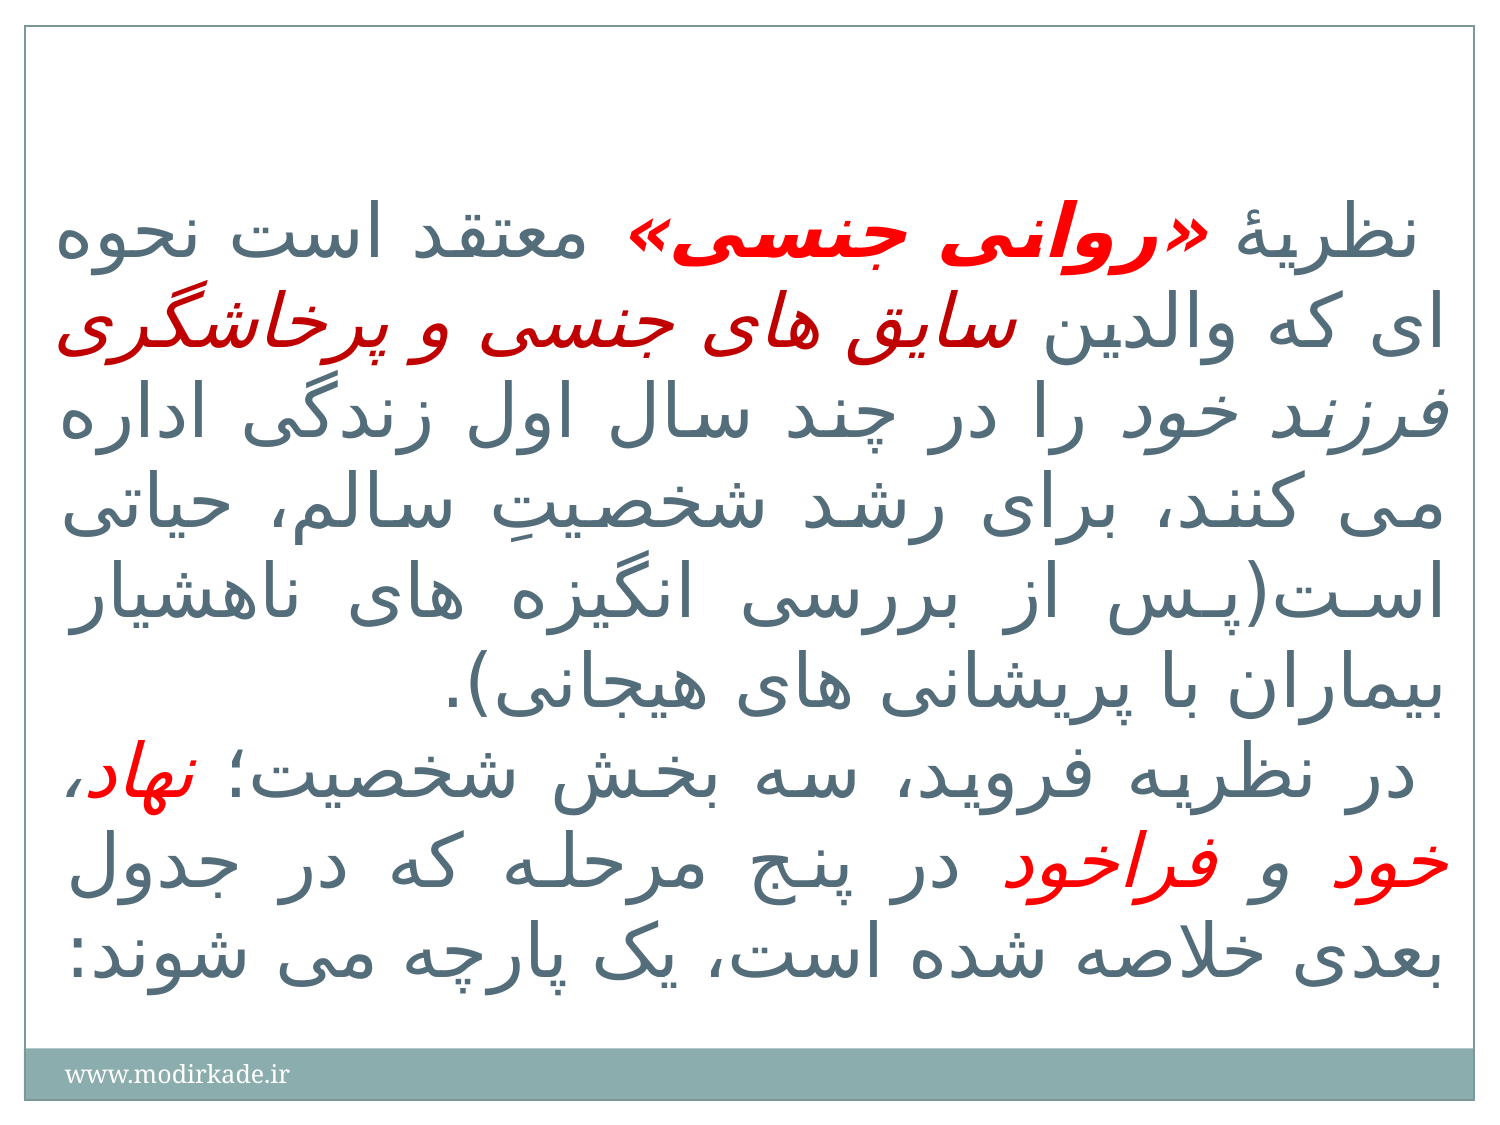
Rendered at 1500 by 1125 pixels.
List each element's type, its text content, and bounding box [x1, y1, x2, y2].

footer www.modirkade.ir [50, 1051, 638, 1112]
text_box نظریۀ «روانی جنسی» معتقد است نحوه ای که والدین سایق های جنسی و پرخاشگری فرزند خود را در چند سال اول زندگی اداره می کنند، برای رشد شخصیتِ سالم، حیاتی است(پس از بررسی انگیزه های ناهشیار بیماران با پریشانی های هیجانی). در نظریه فروید، سه بخش شخصیت؛ نهاد، خود و فراخود در پنج مرحله که در جدول بعدی خلاصه شده است، یک پارچه می شوند: [37, 174, 1463, 1000]
